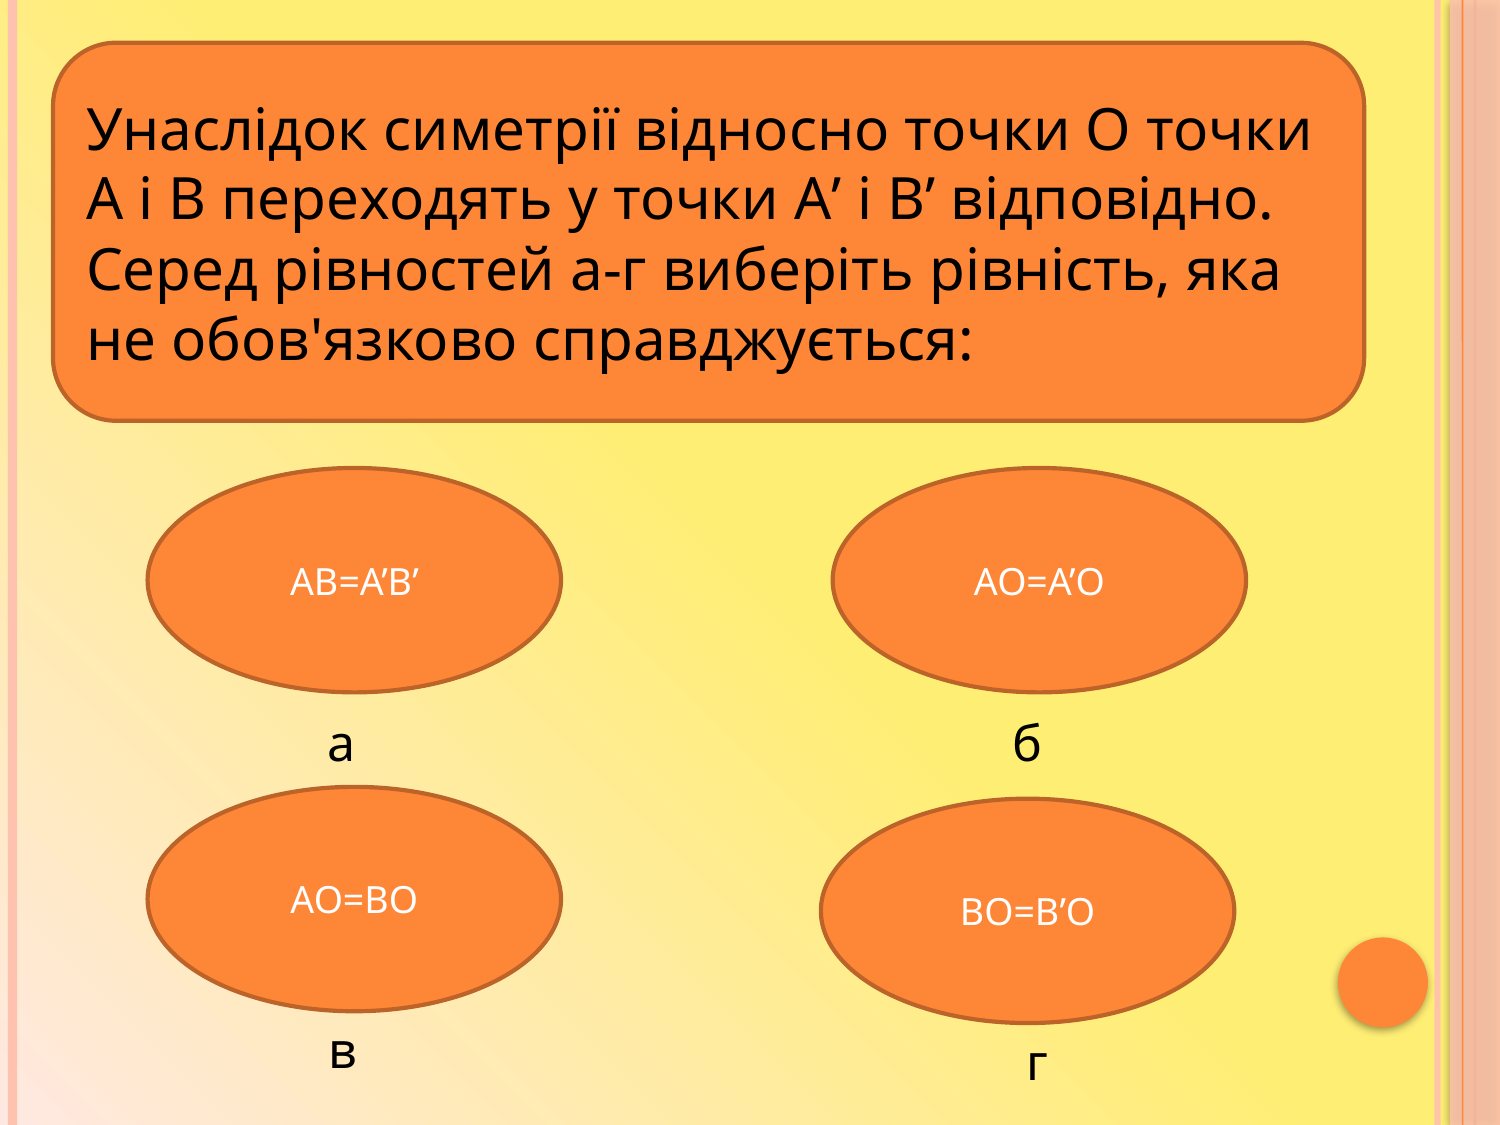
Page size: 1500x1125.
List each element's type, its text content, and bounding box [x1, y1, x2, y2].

text_box AO=A’O [830, 465, 1249, 695]
text_box б [997, 704, 1128, 779]
text_box в [301, 1011, 408, 1087]
text_box BO=B’O [818, 796, 1237, 1023]
text_box г [986, 1023, 1117, 1098]
text_box AB=A’B’ [145, 465, 564, 695]
text_box а [312, 704, 443, 779]
text_box Унаслідок симетрії відносно точки О точки А і В переходять у точки А’ і В’ відповідно. Серед рівностей а-г виберіть рівність, яка не обов'язково справджується: [50, 40, 1367, 423]
text_box AO=BO [145, 784, 564, 1011]
